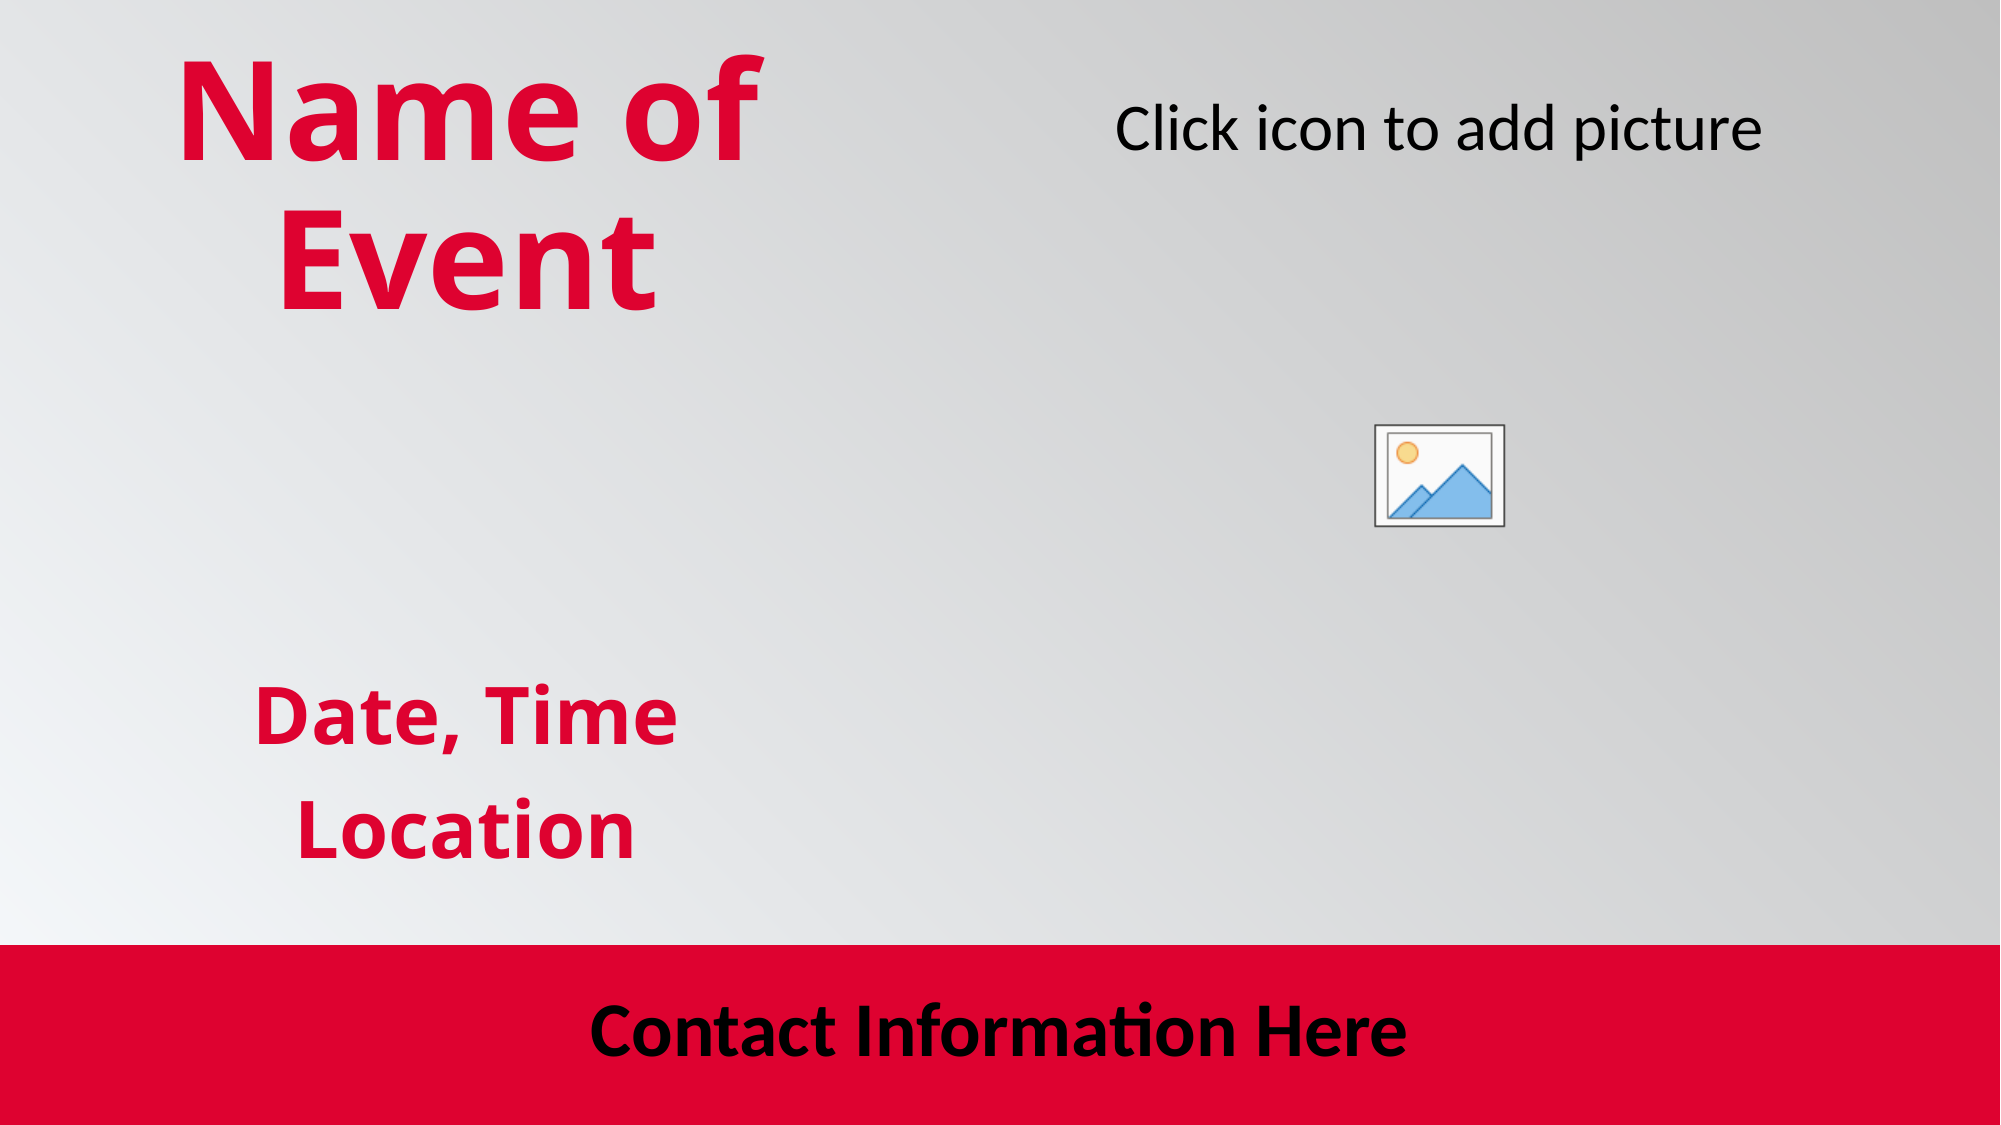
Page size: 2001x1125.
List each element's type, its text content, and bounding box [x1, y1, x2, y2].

picture [933, 76, 1947, 876]
list Contact Information Here [310, 982, 1690, 1082]
title Name of Event [47, 33, 885, 348]
text_box [0, 944, 2000, 1125]
text_box Date, Time Location [47, 636, 885, 882]
